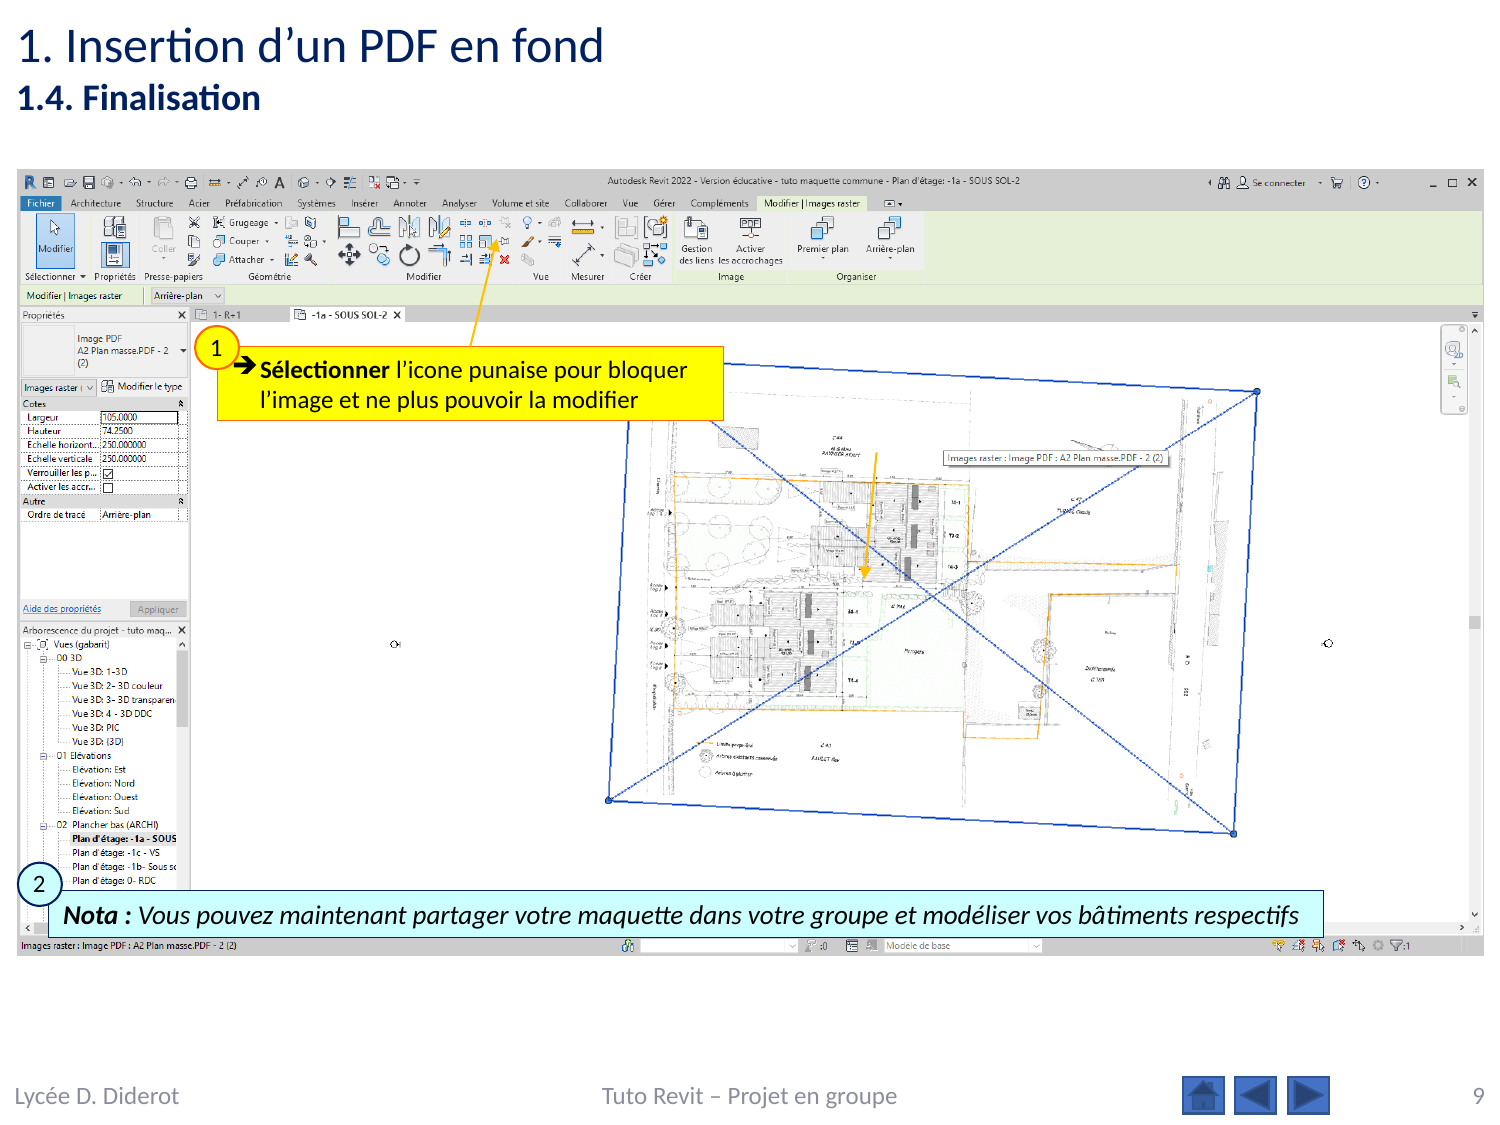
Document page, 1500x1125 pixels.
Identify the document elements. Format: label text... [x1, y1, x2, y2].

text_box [17, 860, 73, 906]
slide_number Lycée D. Diderot [0, 1065, 338, 1125]
slide_number 9 [1162, 1065, 1500, 1125]
footer Tuto Revit – Projet en groupe [496, 1065, 1004, 1125]
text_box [864, 452, 877, 580]
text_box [470, 238, 497, 347]
picture [17, 169, 1484, 956]
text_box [195, 323, 239, 370]
text_box 1. Insertion d’un PDF en fond 1.4. Finalisation [1, 5, 1484, 126]
